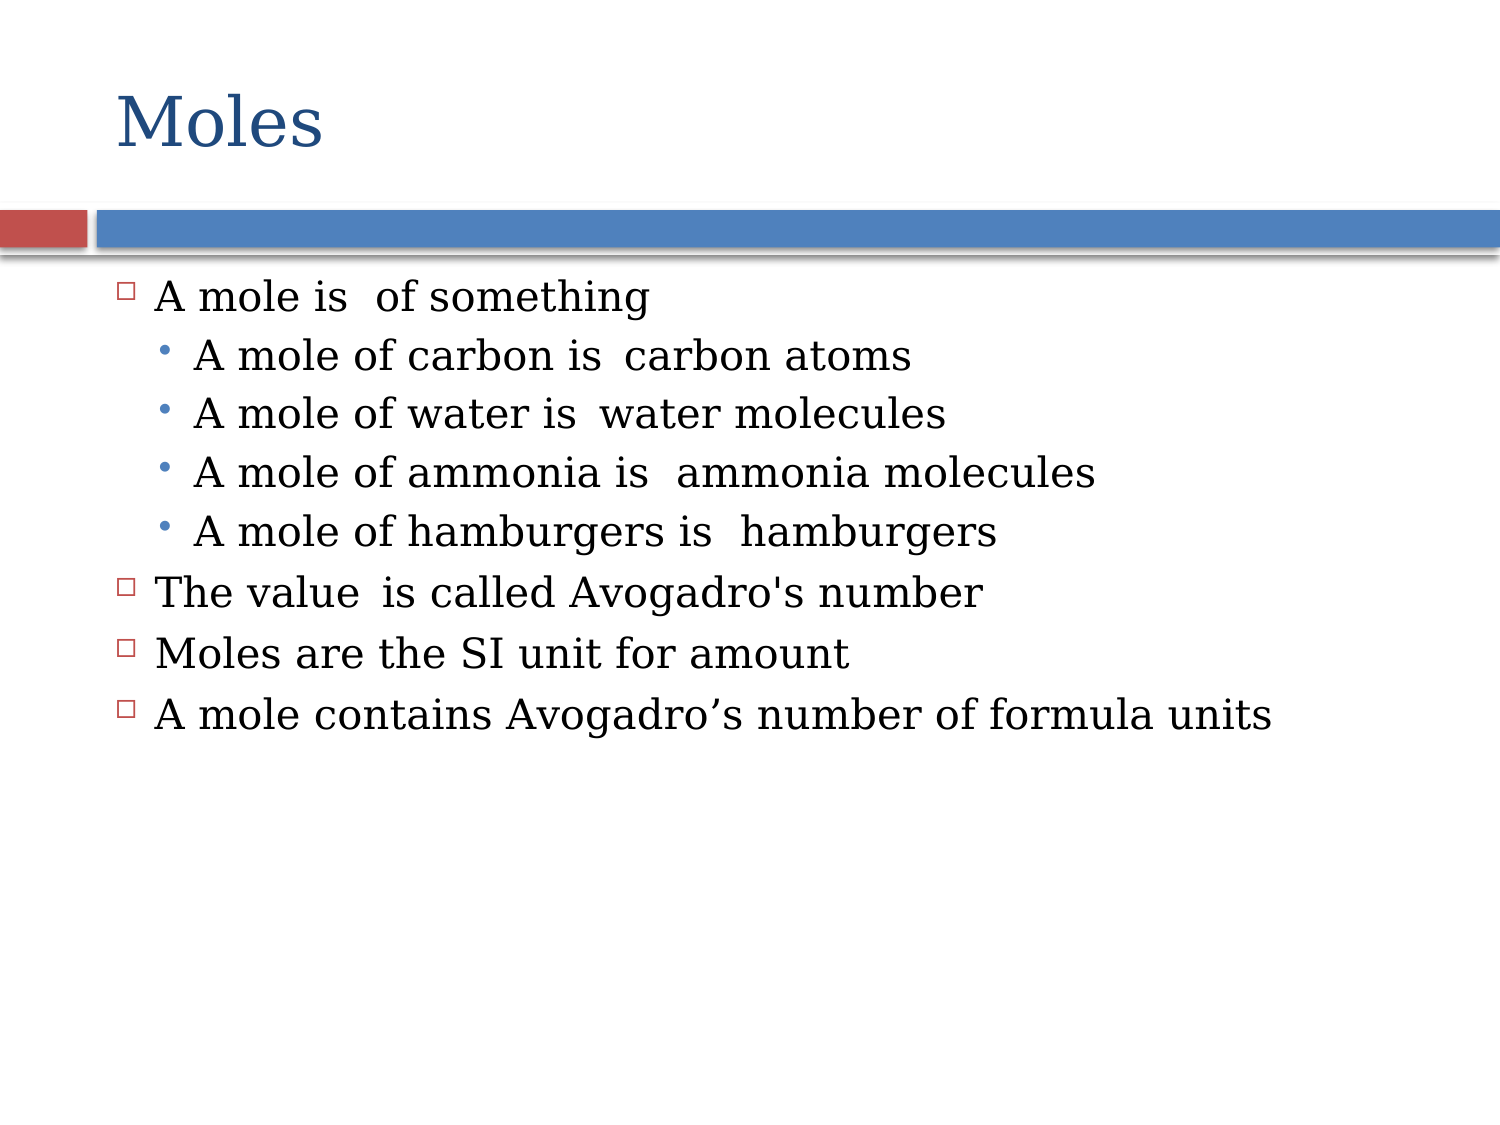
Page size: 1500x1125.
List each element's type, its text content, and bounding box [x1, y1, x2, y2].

title Moles [100, 37, 1438, 200]
